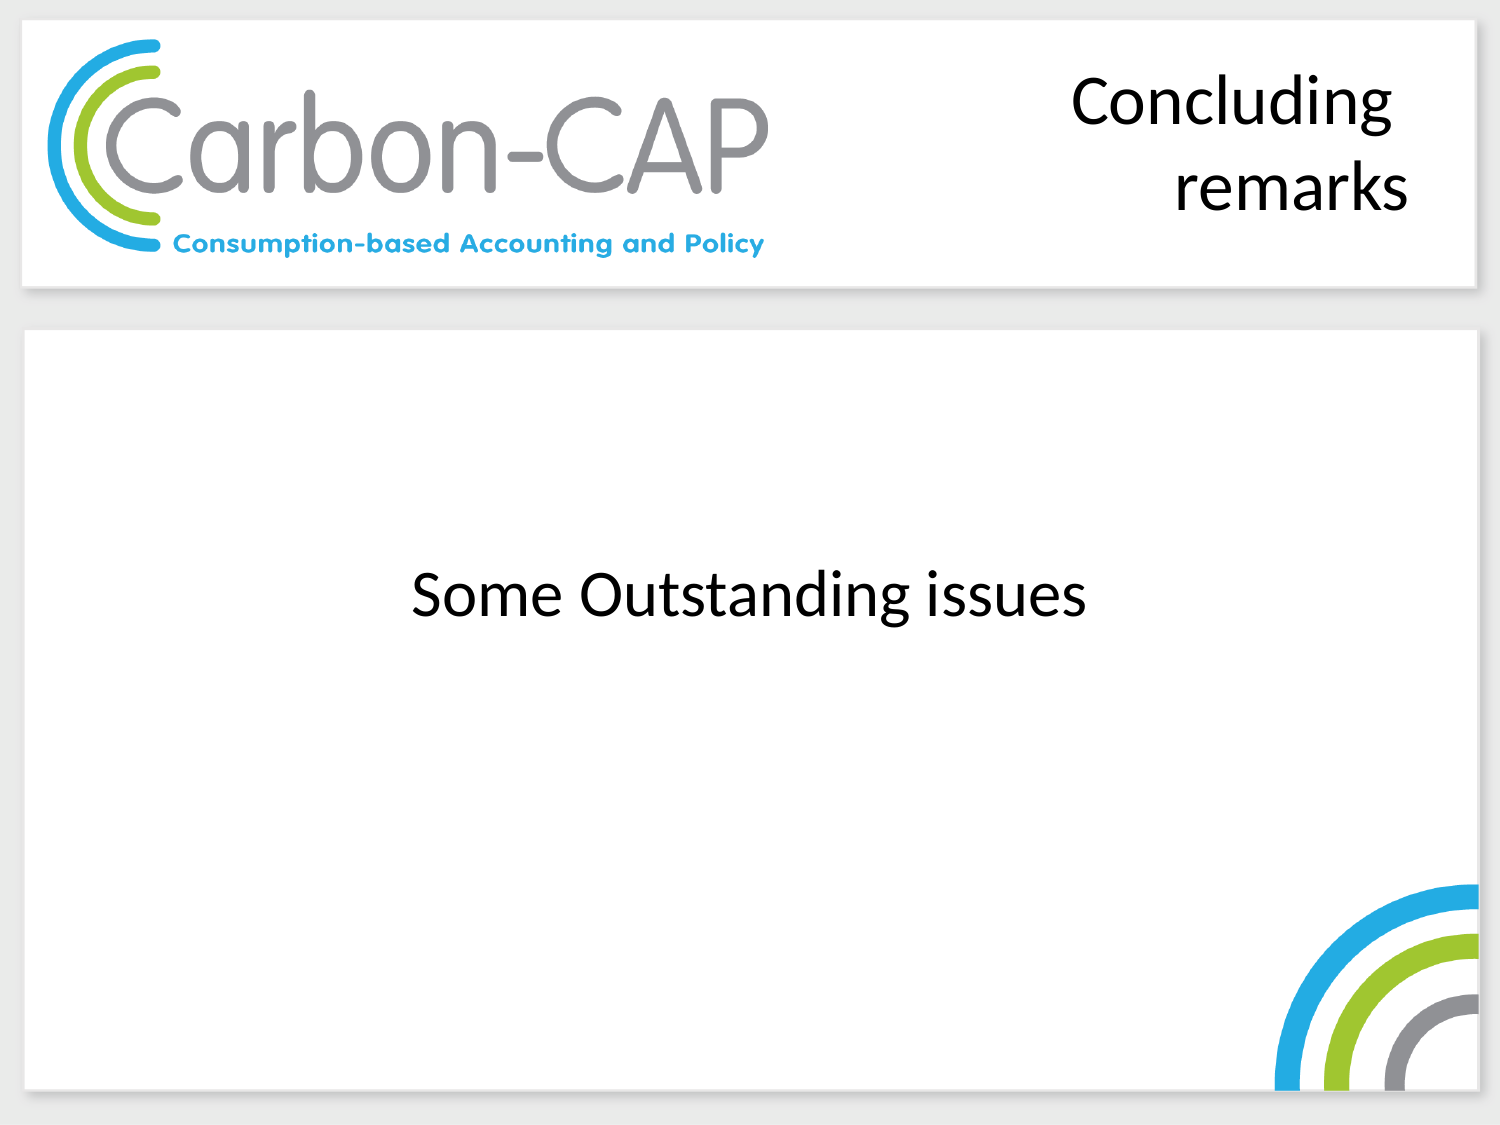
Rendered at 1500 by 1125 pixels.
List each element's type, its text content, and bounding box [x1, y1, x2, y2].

list Some Outstanding issues [75, 262, 1425, 1005]
picture [0, 0, 1500, 1125]
title Concluding remarks [75, 45, 1425, 233]
